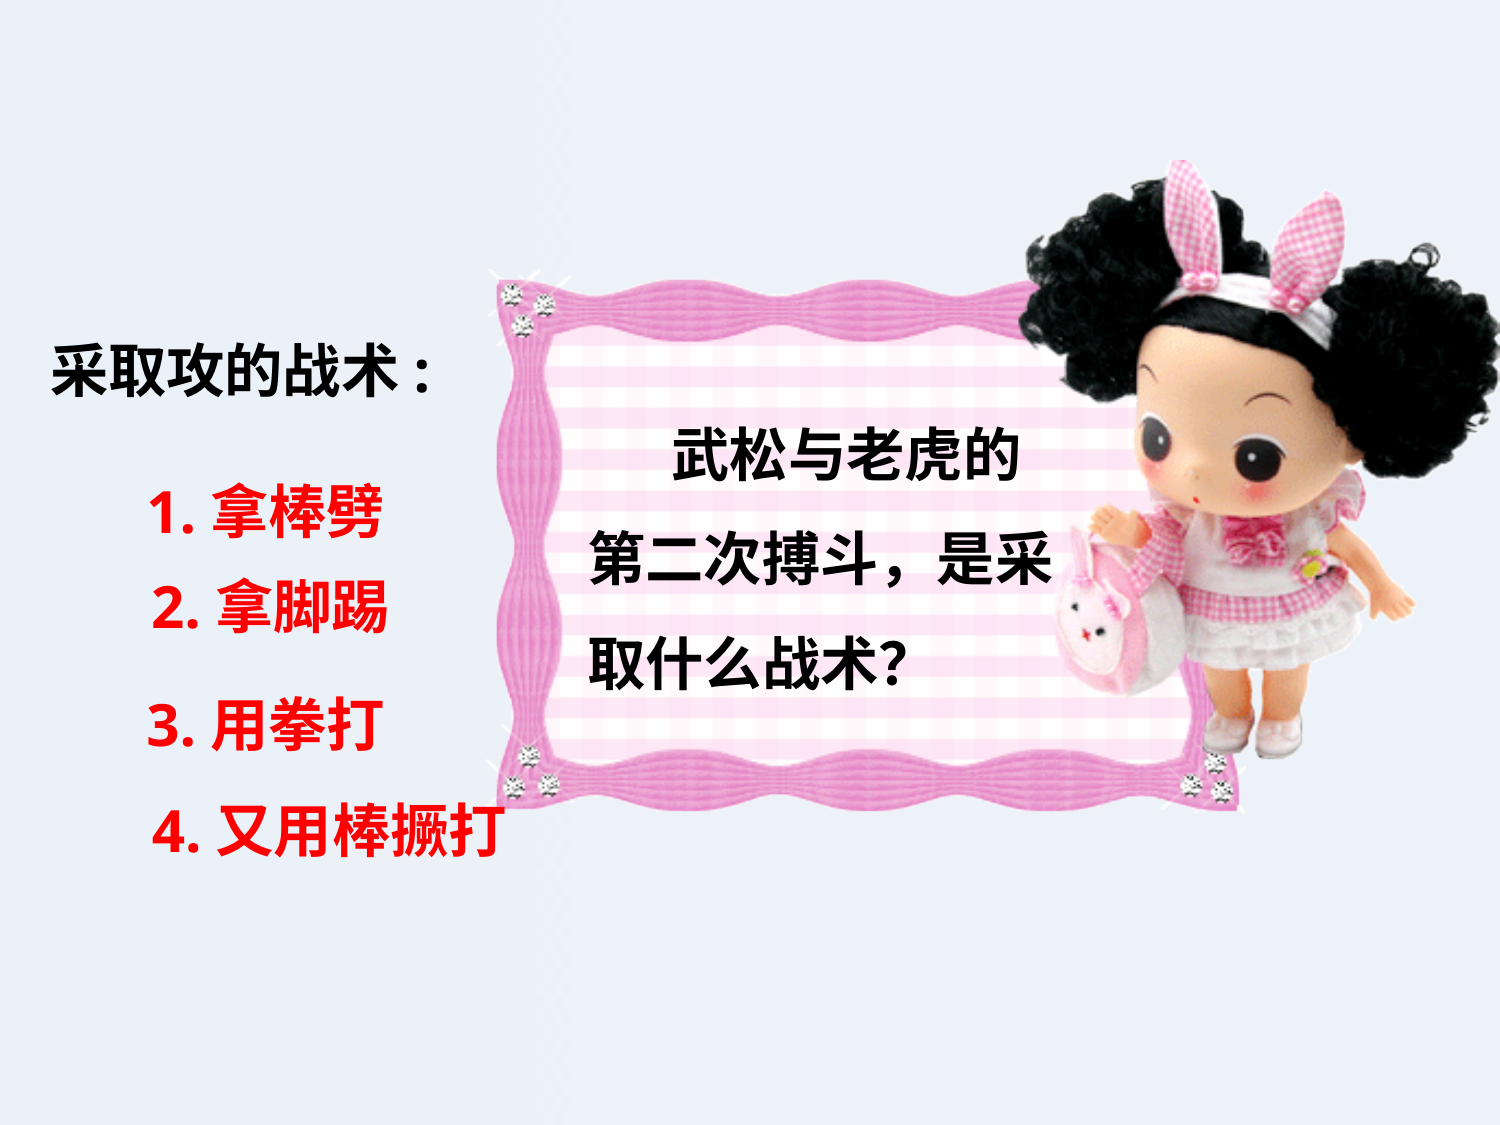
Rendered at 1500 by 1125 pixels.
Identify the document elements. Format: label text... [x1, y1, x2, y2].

text_box 3.用拳打 [131, 680, 400, 766]
picture [0, 0, 1500, 1125]
text_box 4.又用棒撅打 [121, 786, 451, 872]
text_box 采取攻的战术: [35, 326, 445, 411]
text_box 1.拿棒劈 [131, 467, 400, 553]
text_box 2.拿脚踢 [121, 562, 405, 648]
